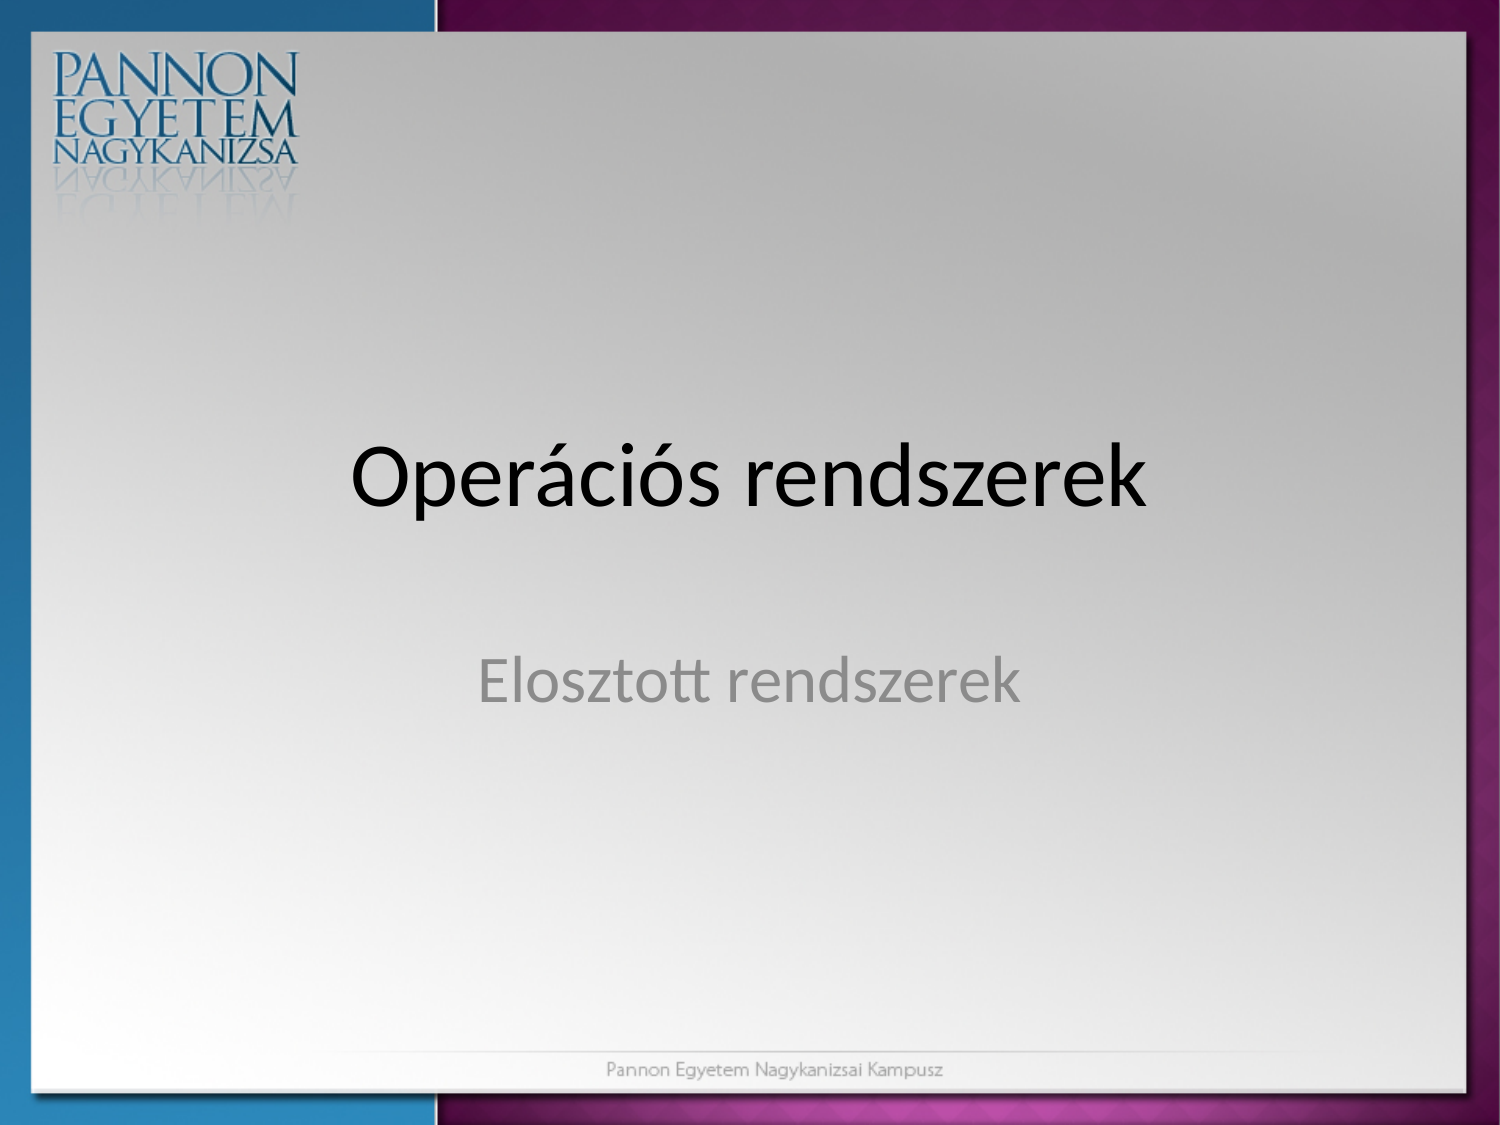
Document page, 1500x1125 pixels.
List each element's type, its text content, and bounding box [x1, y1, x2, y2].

picture [0, 0, 1500, 1125]
subtitle Elosztott rendszerek [225, 637, 1275, 925]
title Operációs rendszerek [112, 349, 1388, 591]
